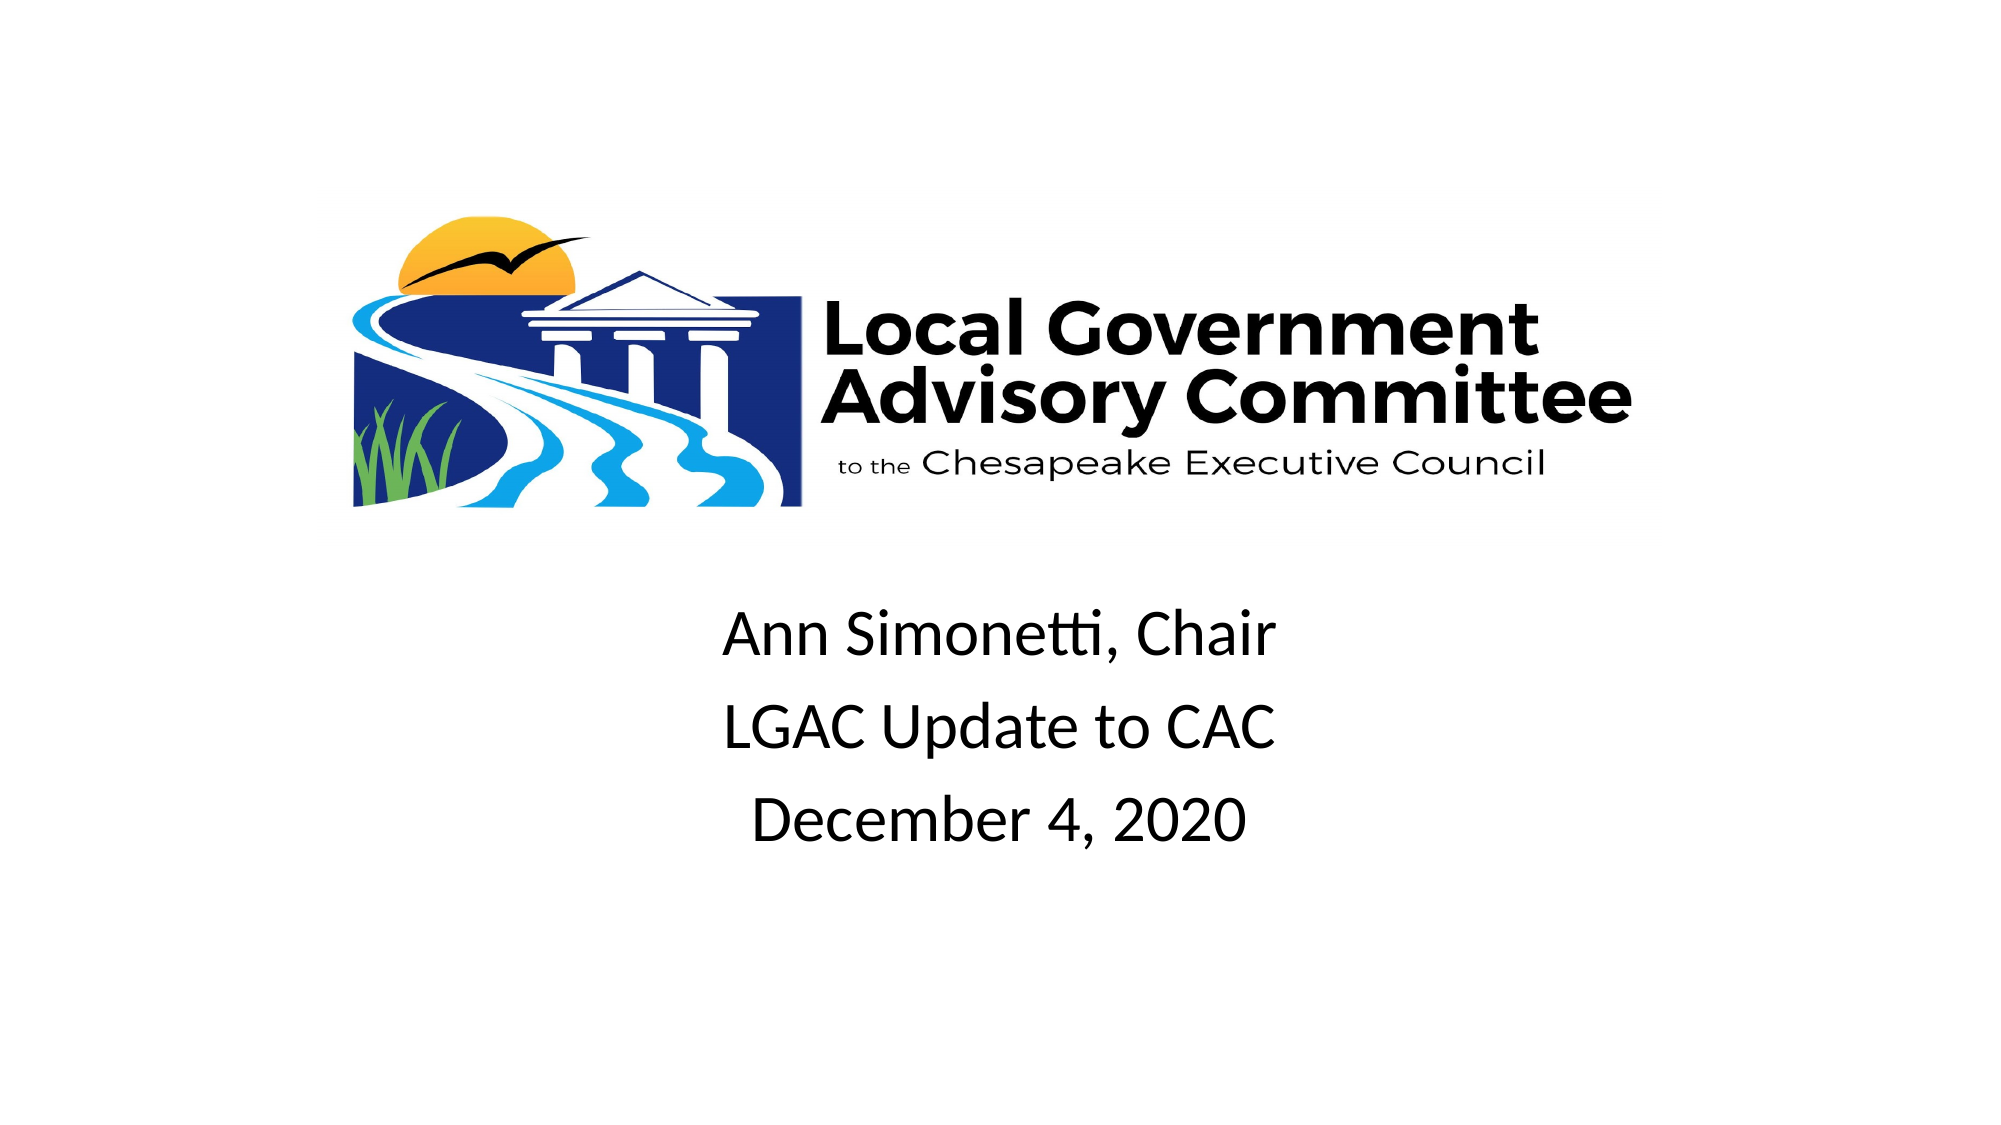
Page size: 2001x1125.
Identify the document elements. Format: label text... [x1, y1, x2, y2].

picture [317, 183, 1662, 547]
subtitle Ann Simonetti, Chair LGAC Update to CAC December 4, 2020 [249, 590, 1750, 863]
